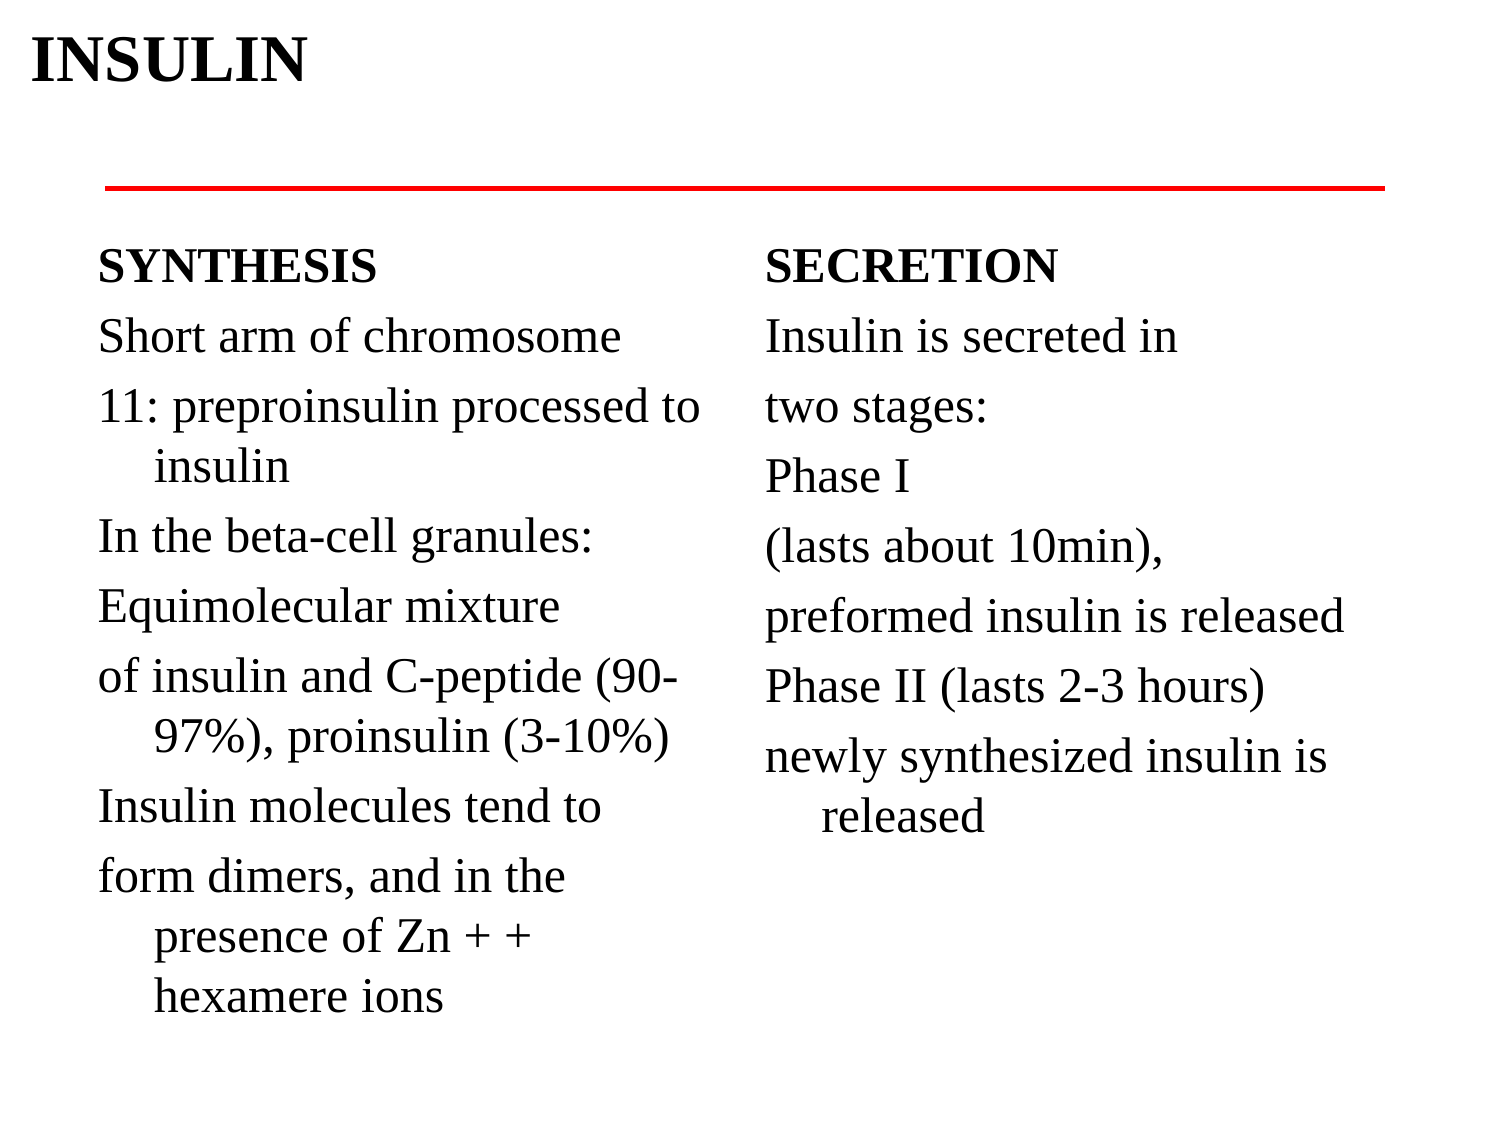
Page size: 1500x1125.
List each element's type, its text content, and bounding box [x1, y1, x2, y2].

title INSULIN [15, 0, 1429, 189]
list SYNTHESIS Short arm of chromosome 11: preproinsulin processed to insulin In the beta-cell granules: Equimolecular mixture of insulin and C-peptide (90-97%), proinsulin (3-10%) Insulin molecules tend to form dimers, and in the presence of Zn + + hexamere ions [82, 224, 745, 1101]
list SECRETION Insulin is secreted in two stages: Phase I (lasts about 10min), preformed insulin is released Phase II (lasts 2-3 hours) newly synthesized insulin is released [749, 224, 1412, 968]
